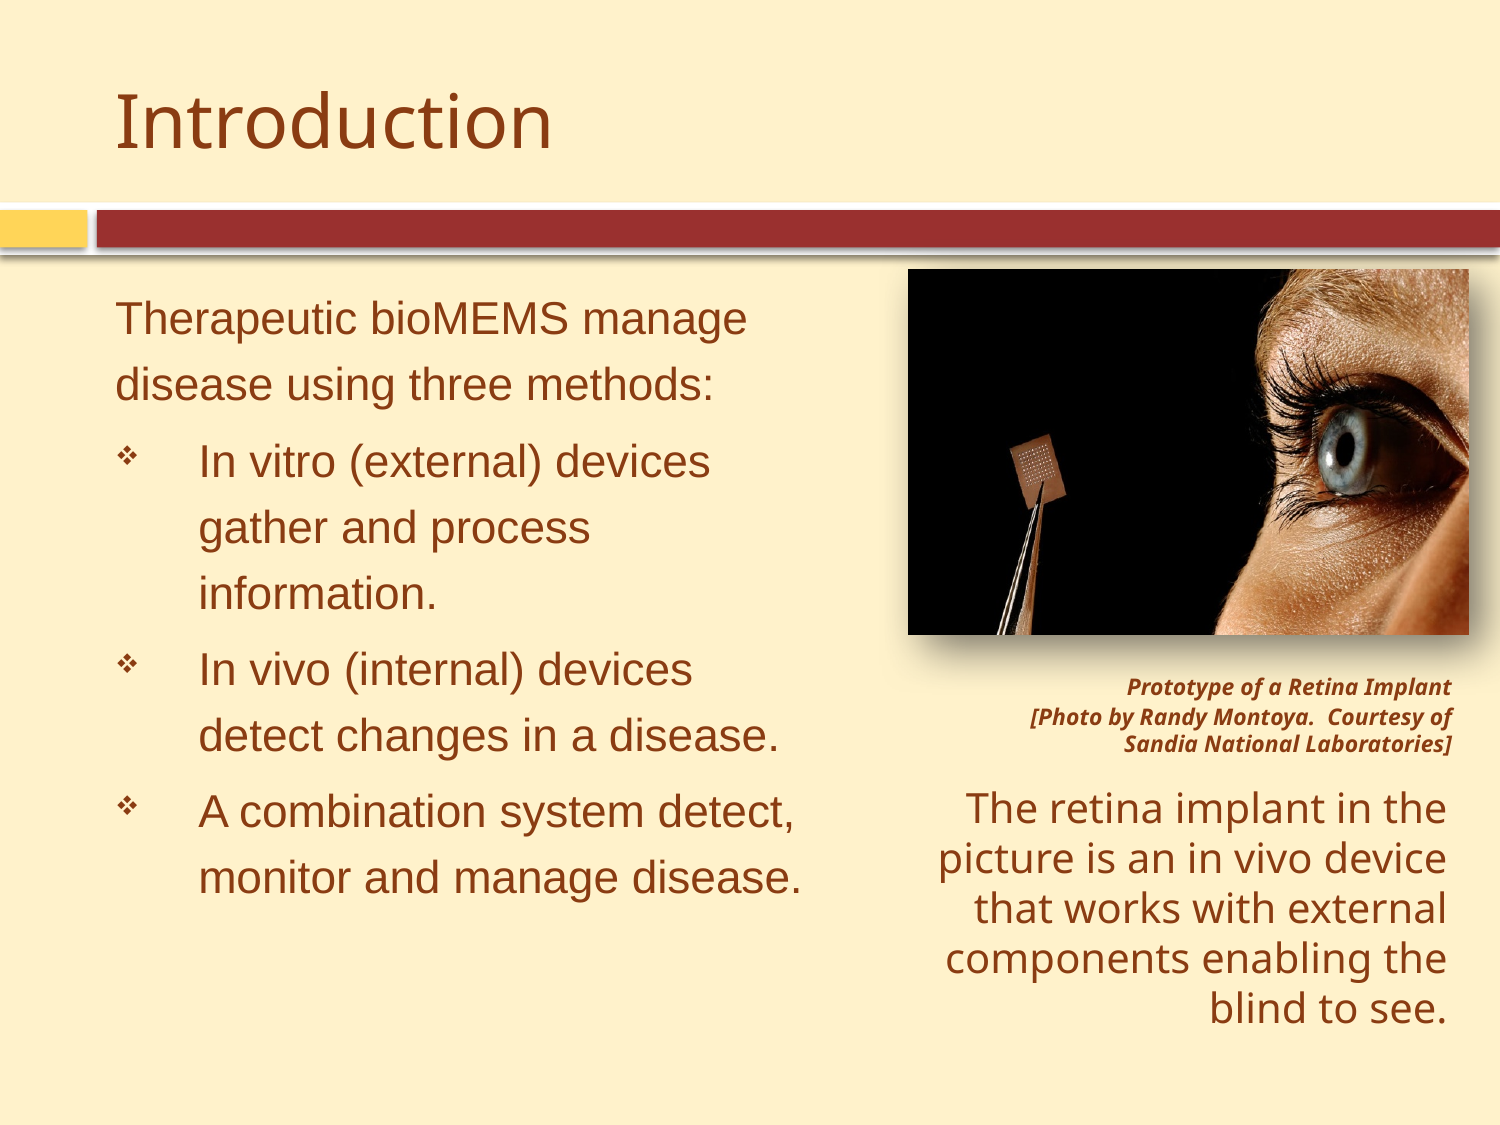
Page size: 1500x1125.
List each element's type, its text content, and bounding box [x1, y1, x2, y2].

list Therapeutic bioMEMS manage disease using three methods: In vitro (external) devices gather and process information. In vivo (internal) devices detect changes in a disease. A combination system detect, monitor and manage disease. [100, 270, 835, 1008]
picture [908, 269, 1469, 635]
title Introduction [100, 37, 1438, 200]
text_box The retina implant in the picture is an in vivo device that works with external components enabling the blind to see. [879, 774, 1463, 1090]
text_box Prototype of a Retina Implant [Photo by Randy Montoya. Courtesy of Sandia National Laboratories] [967, 665, 1467, 765]
